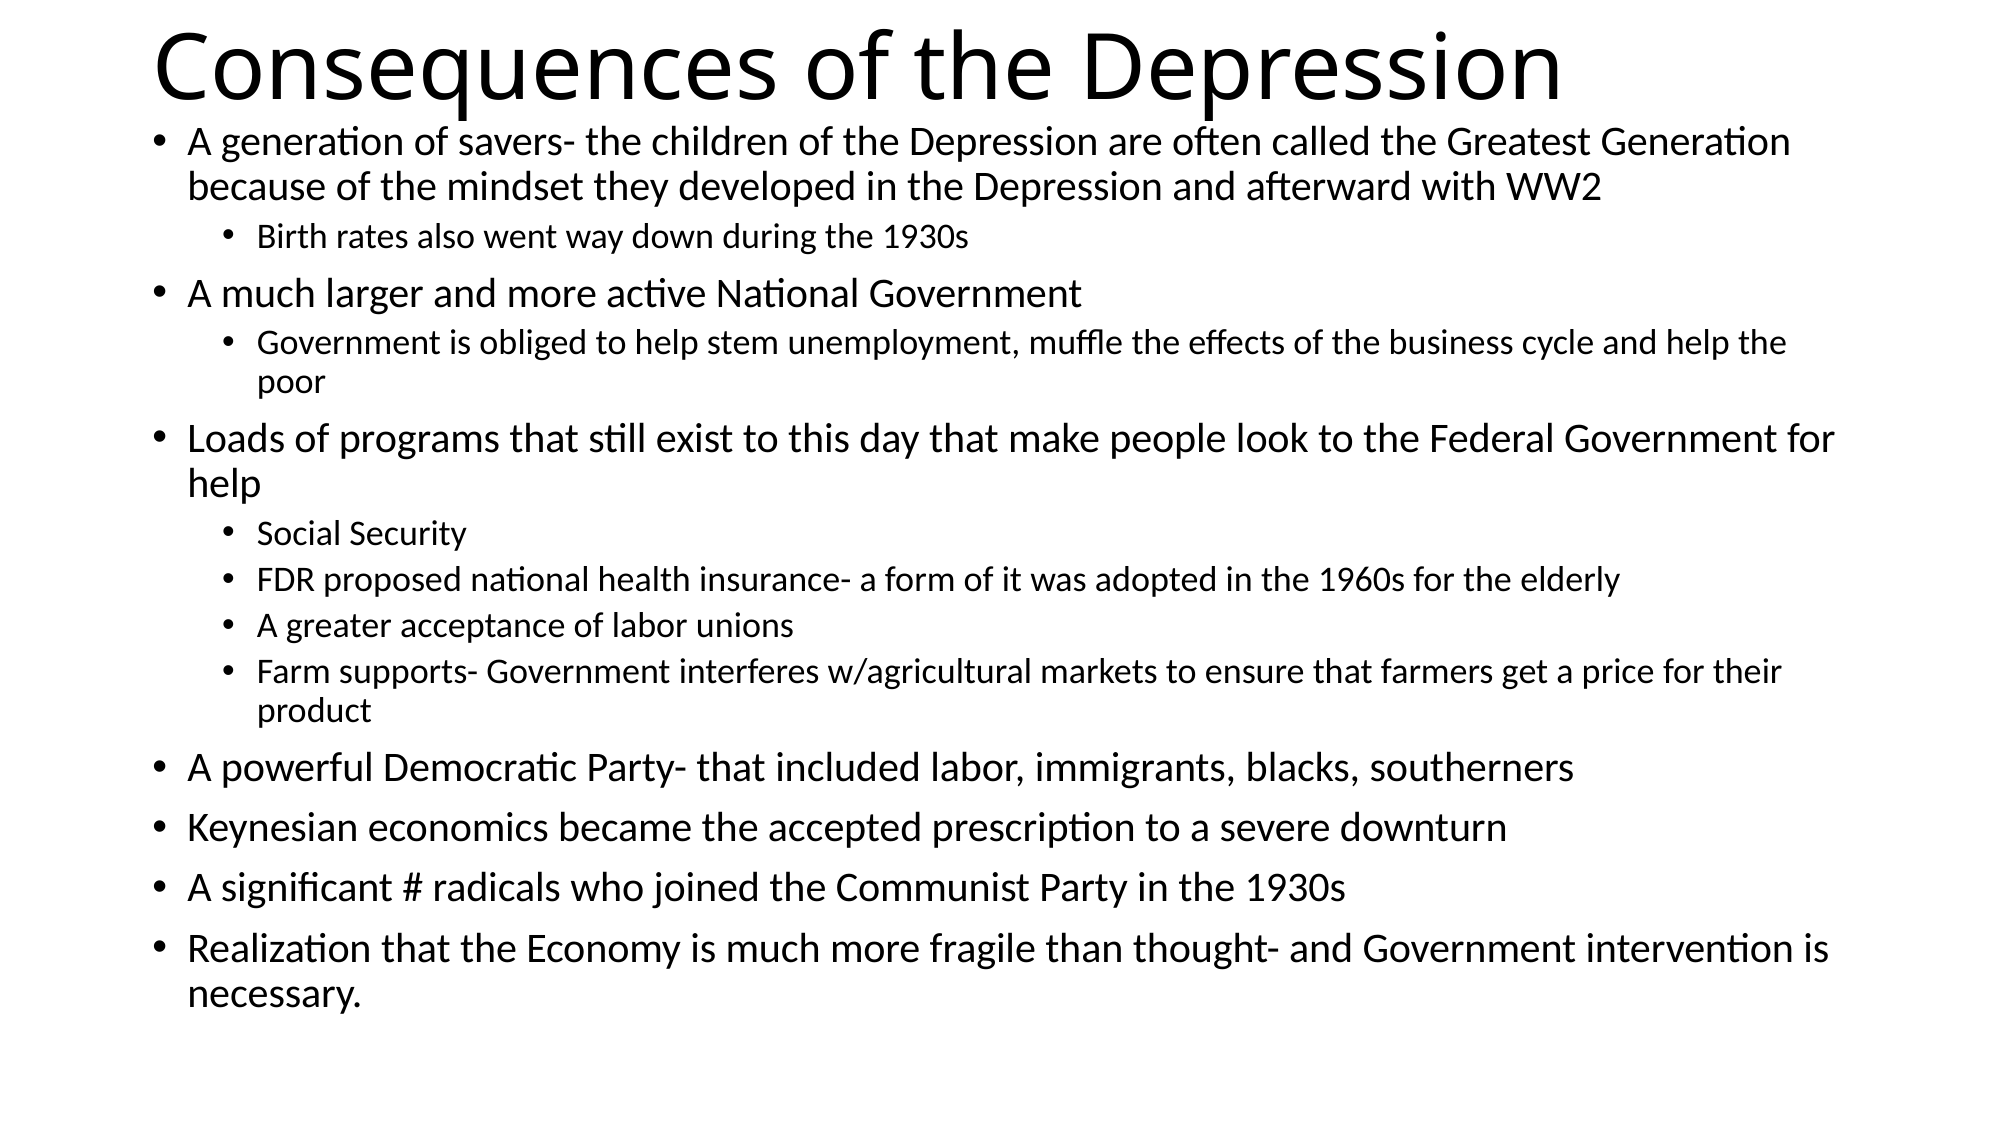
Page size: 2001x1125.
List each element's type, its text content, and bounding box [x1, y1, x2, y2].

list A generation of savers- the children of the Depression are often called the Greatest Generation because of the mindset they developed in the Depression and afterward with WW2 Birth rates also went way down during the 1930s A much larger and more active National Government Government is obliged to help stem unemployment, muffle the effects of the business cycle and help the poor Loads of programs that still exist to this day that make people look to the Federal Government for help Social Security FDR proposed national health insurance- a form of it was adopted in the 1960s for the elderly A greater acceptance of labor unions Farm supports- Government interferes w/agricultural markets to ensure that farmers get a price for their product A powerful Democratic Party- that included labor, immigrants, blacks, southerners Keynesian economics became the accepted prescription to a severe downturn A significant # radicals who joined the Communist Party in the 1930s Realization that the Economy is much more fragile than thought- and Government intervention is necessary. [137, 111, 1863, 1027]
title Consequences of the Depression [137, 0, 1863, 111]
